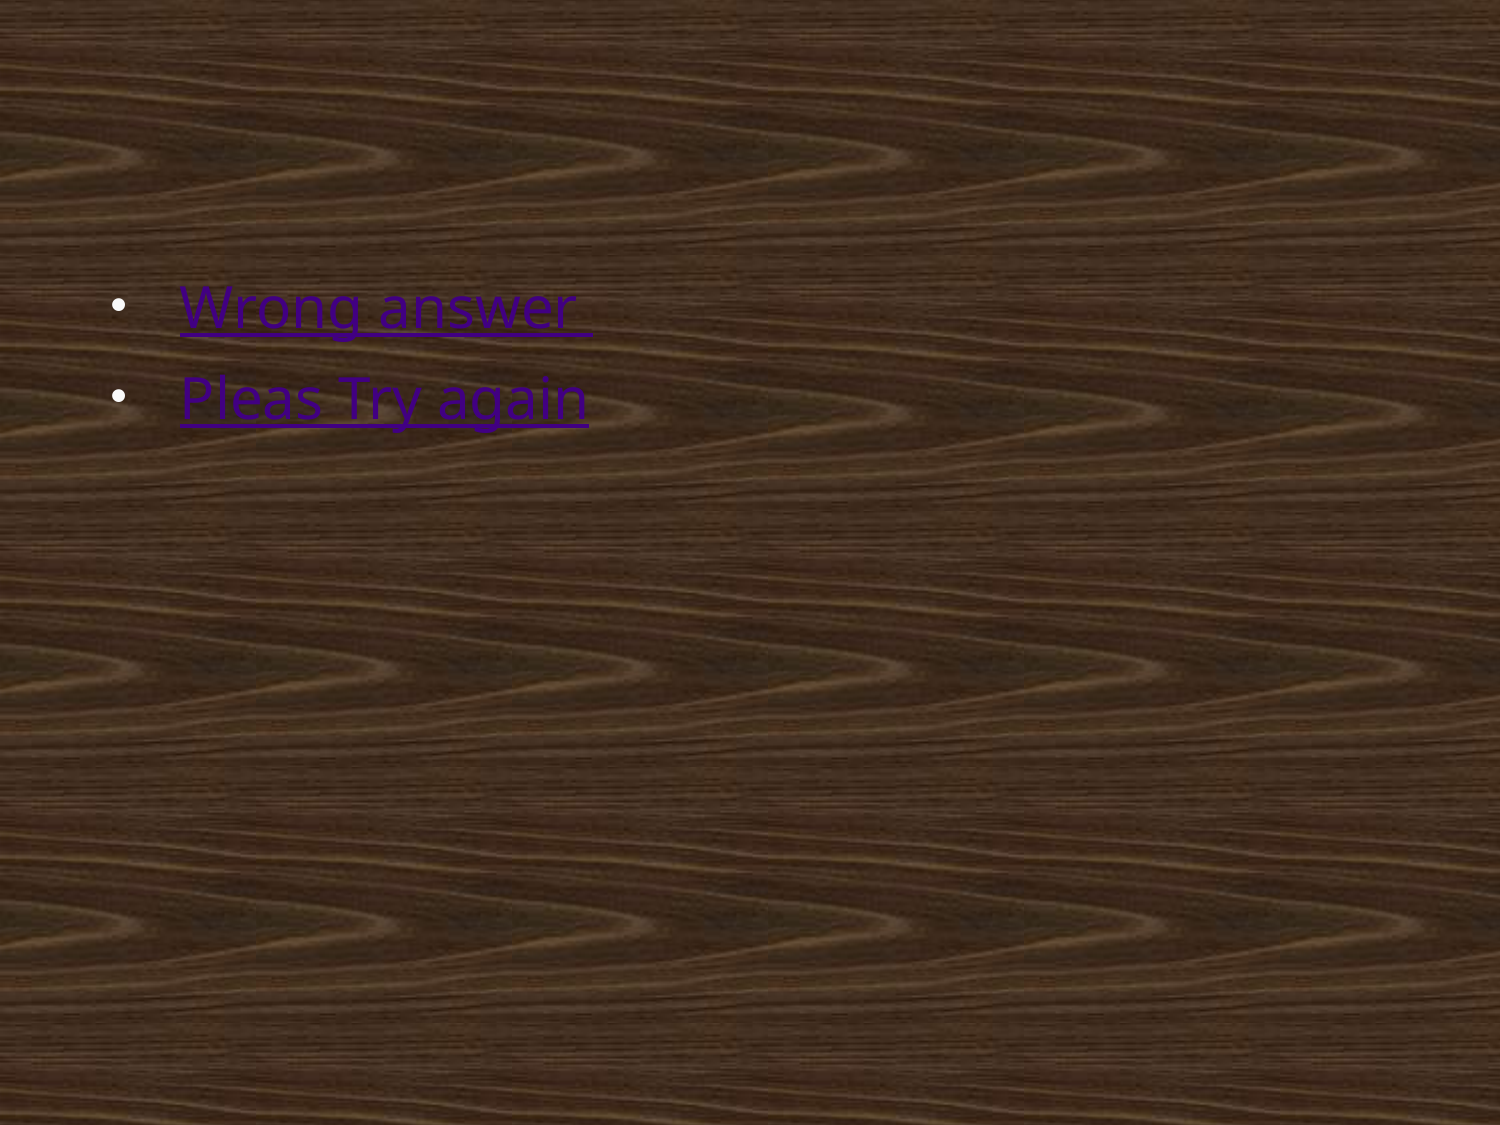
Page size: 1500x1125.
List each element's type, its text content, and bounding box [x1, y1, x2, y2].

picture [0, 0, 1500, 1125]
list Wrong answer Pleas Try again [75, 262, 1425, 1035]
